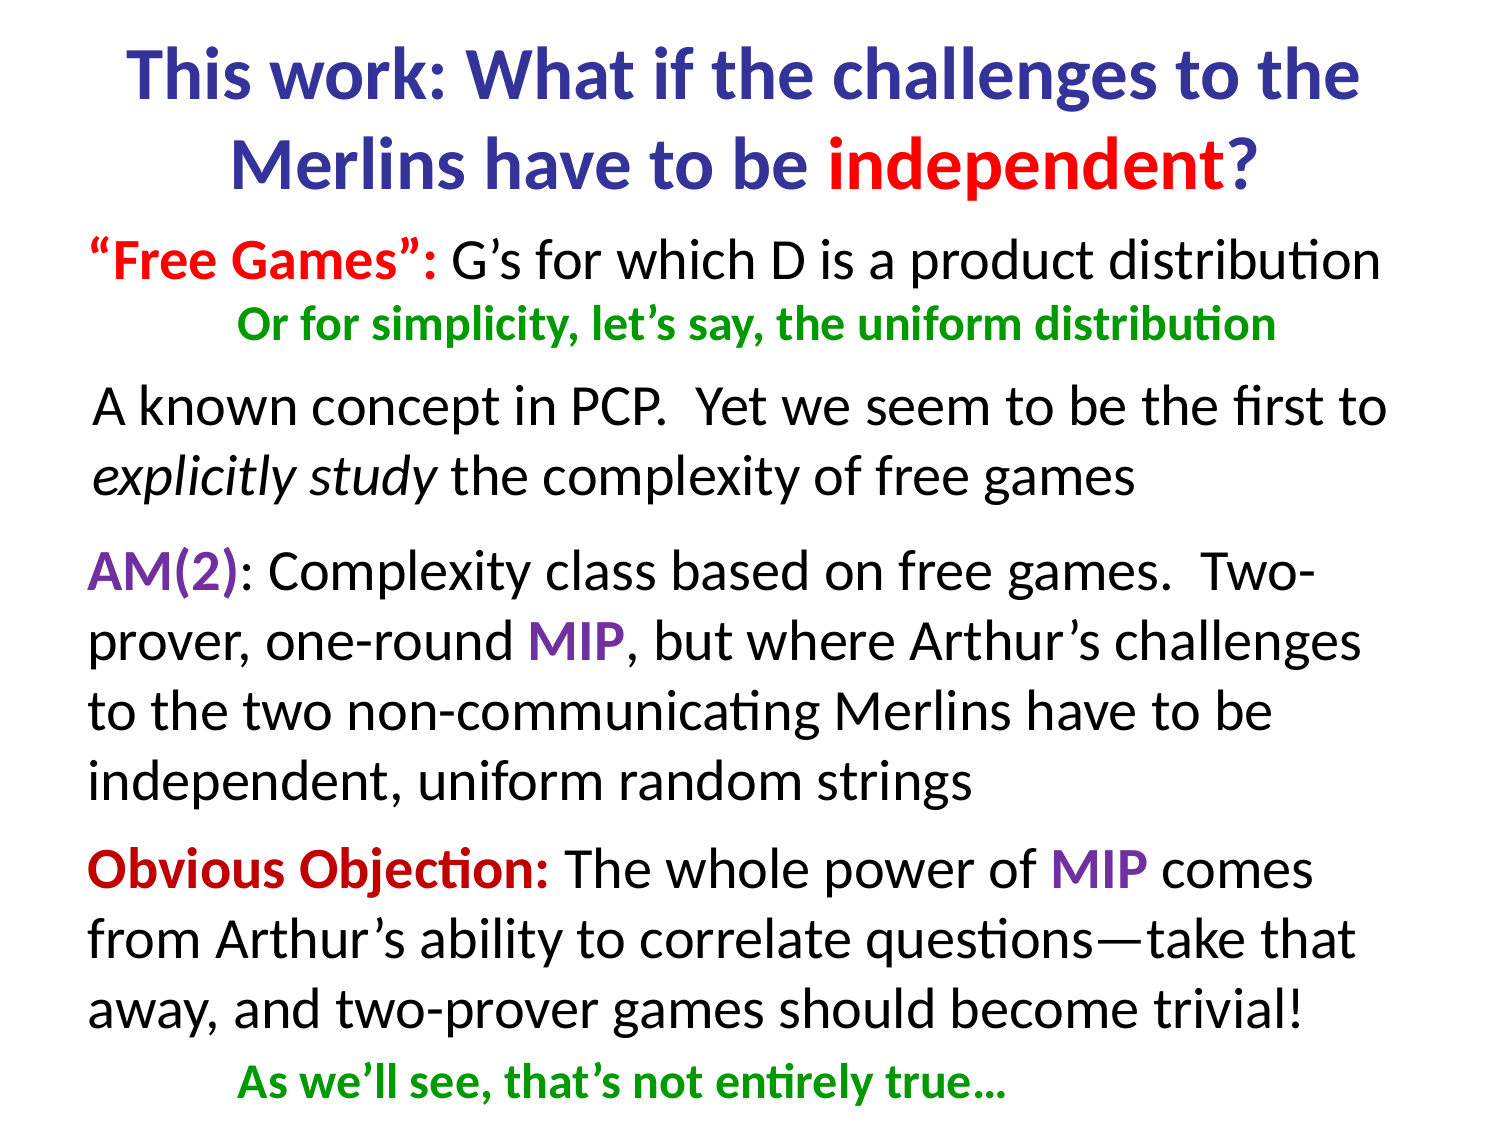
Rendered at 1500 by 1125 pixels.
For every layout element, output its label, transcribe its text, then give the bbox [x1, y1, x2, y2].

text_box “Free Games”: G’s for which D is a product distribution Or for simplicity, let’s say, the uniform distribution [73, 213, 1436, 359]
text_box AM(2): Complexity class based on free games. Two-prover, one-round MIP, but where Arthur’s challenges to the two non-communicating Merlins have to be independent, uniform random strings [72, 524, 1440, 820]
title This work: What if the challenges to the Merlins have to be independent? [69, 37, 1420, 192]
text_box Obvious Objection: The whole power of MIP comes from Arthur’s ability to correlate questions—take that away, and two-prover games should become trivial! As we’ll see, that’s not entirely true… [73, 822, 1400, 1118]
text_box A known concept in PCP. Yet we seem to be the first to explicitly study the complexity of free games [77, 359, 1440, 515]
